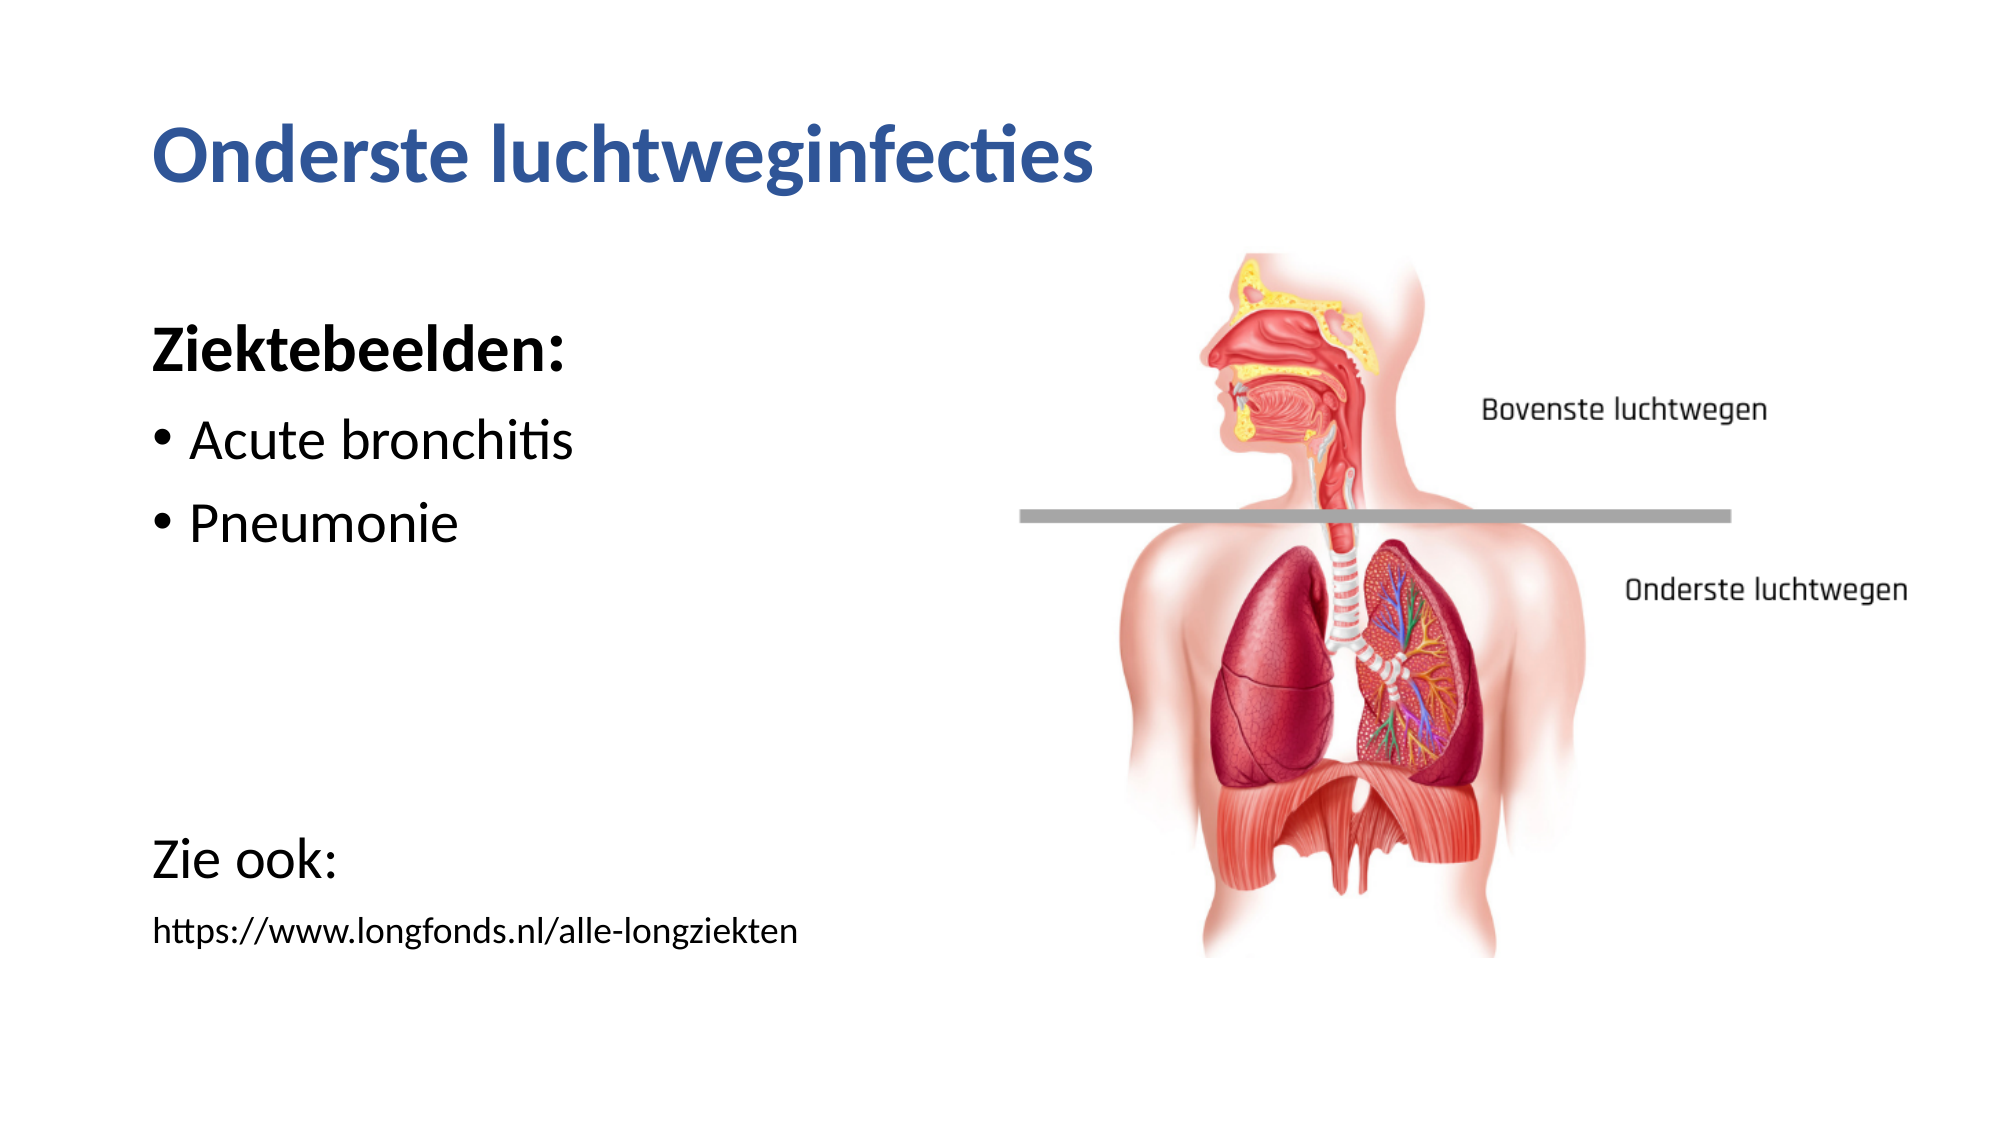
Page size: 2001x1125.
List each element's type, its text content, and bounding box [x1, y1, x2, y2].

picture [850, 226, 1926, 958]
list Ziektebeelden: Acute bronchitis Pneumonie Zie ook: https://www.longfonds.nl/alle-longziekten [137, 299, 1863, 1014]
title Onderste luchtweginfecties [137, 51, 1863, 269]
